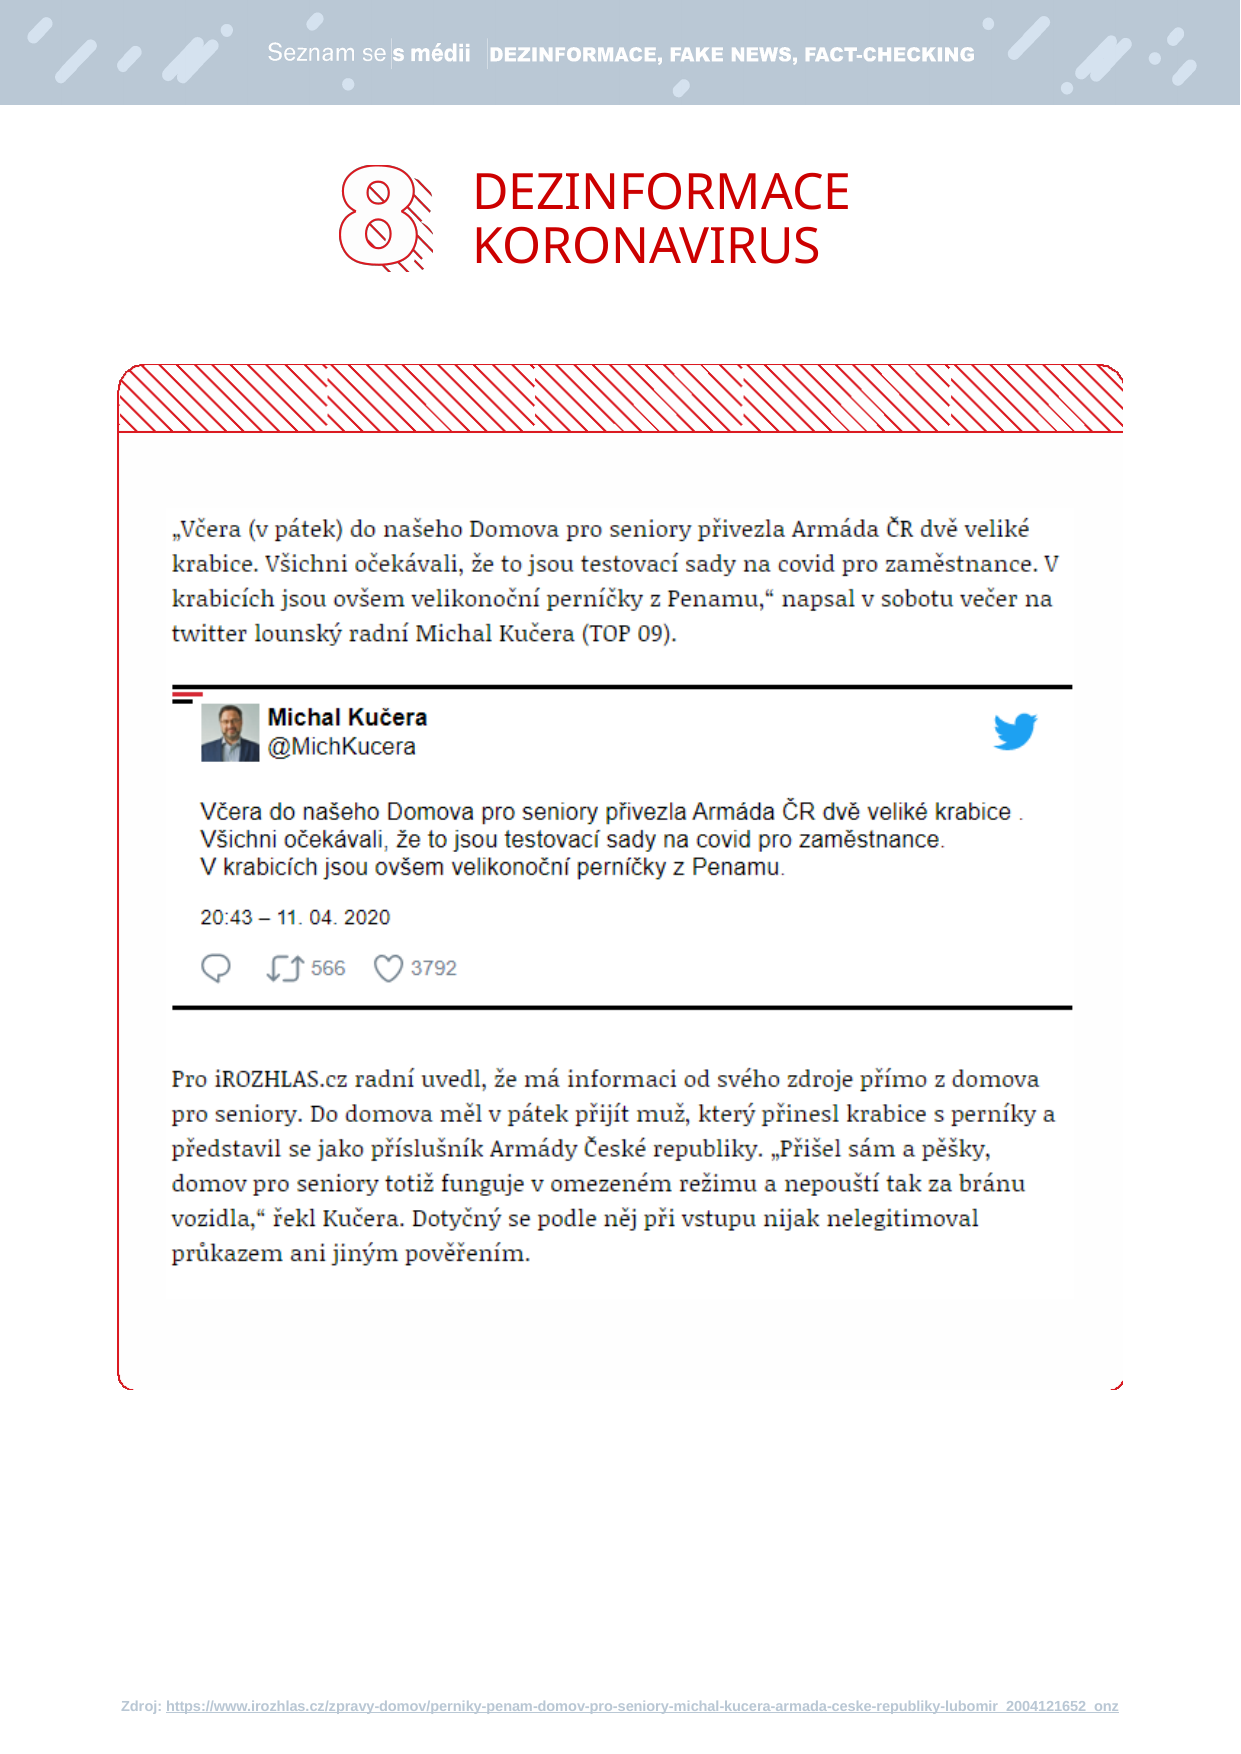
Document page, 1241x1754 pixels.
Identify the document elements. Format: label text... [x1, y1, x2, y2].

picture [338, 164, 434, 272]
title DEZINFORMACE KORONAVIRUS [457, 152, 937, 282]
picture [0, 0, 1240, 105]
text_box Zdroj: https://www.irozhlas.cz/zpravy-domov/perniky-penam-domov-pro-seniory-michal-kucera-armada-ceske-republiky-lubomir_2004121652_onz [49, 1694, 1191, 1715]
picture [117, 364, 1123, 1390]
